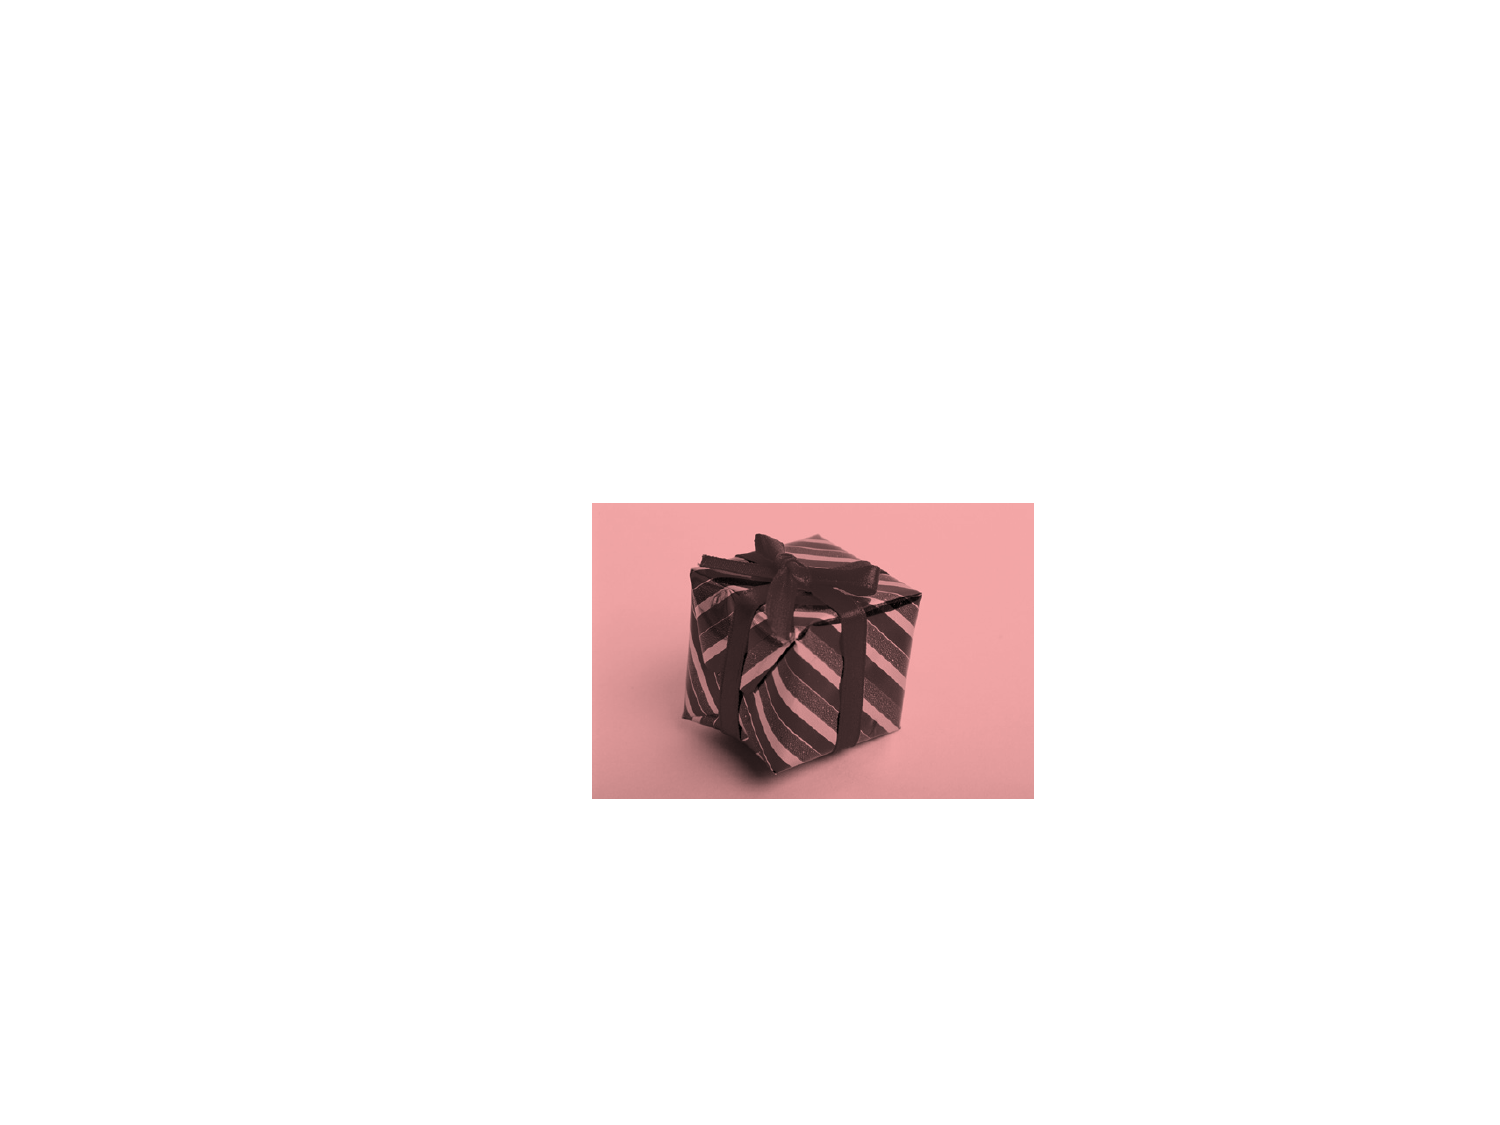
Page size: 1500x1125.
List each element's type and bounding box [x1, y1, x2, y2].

picture [592, 503, 1034, 799]
